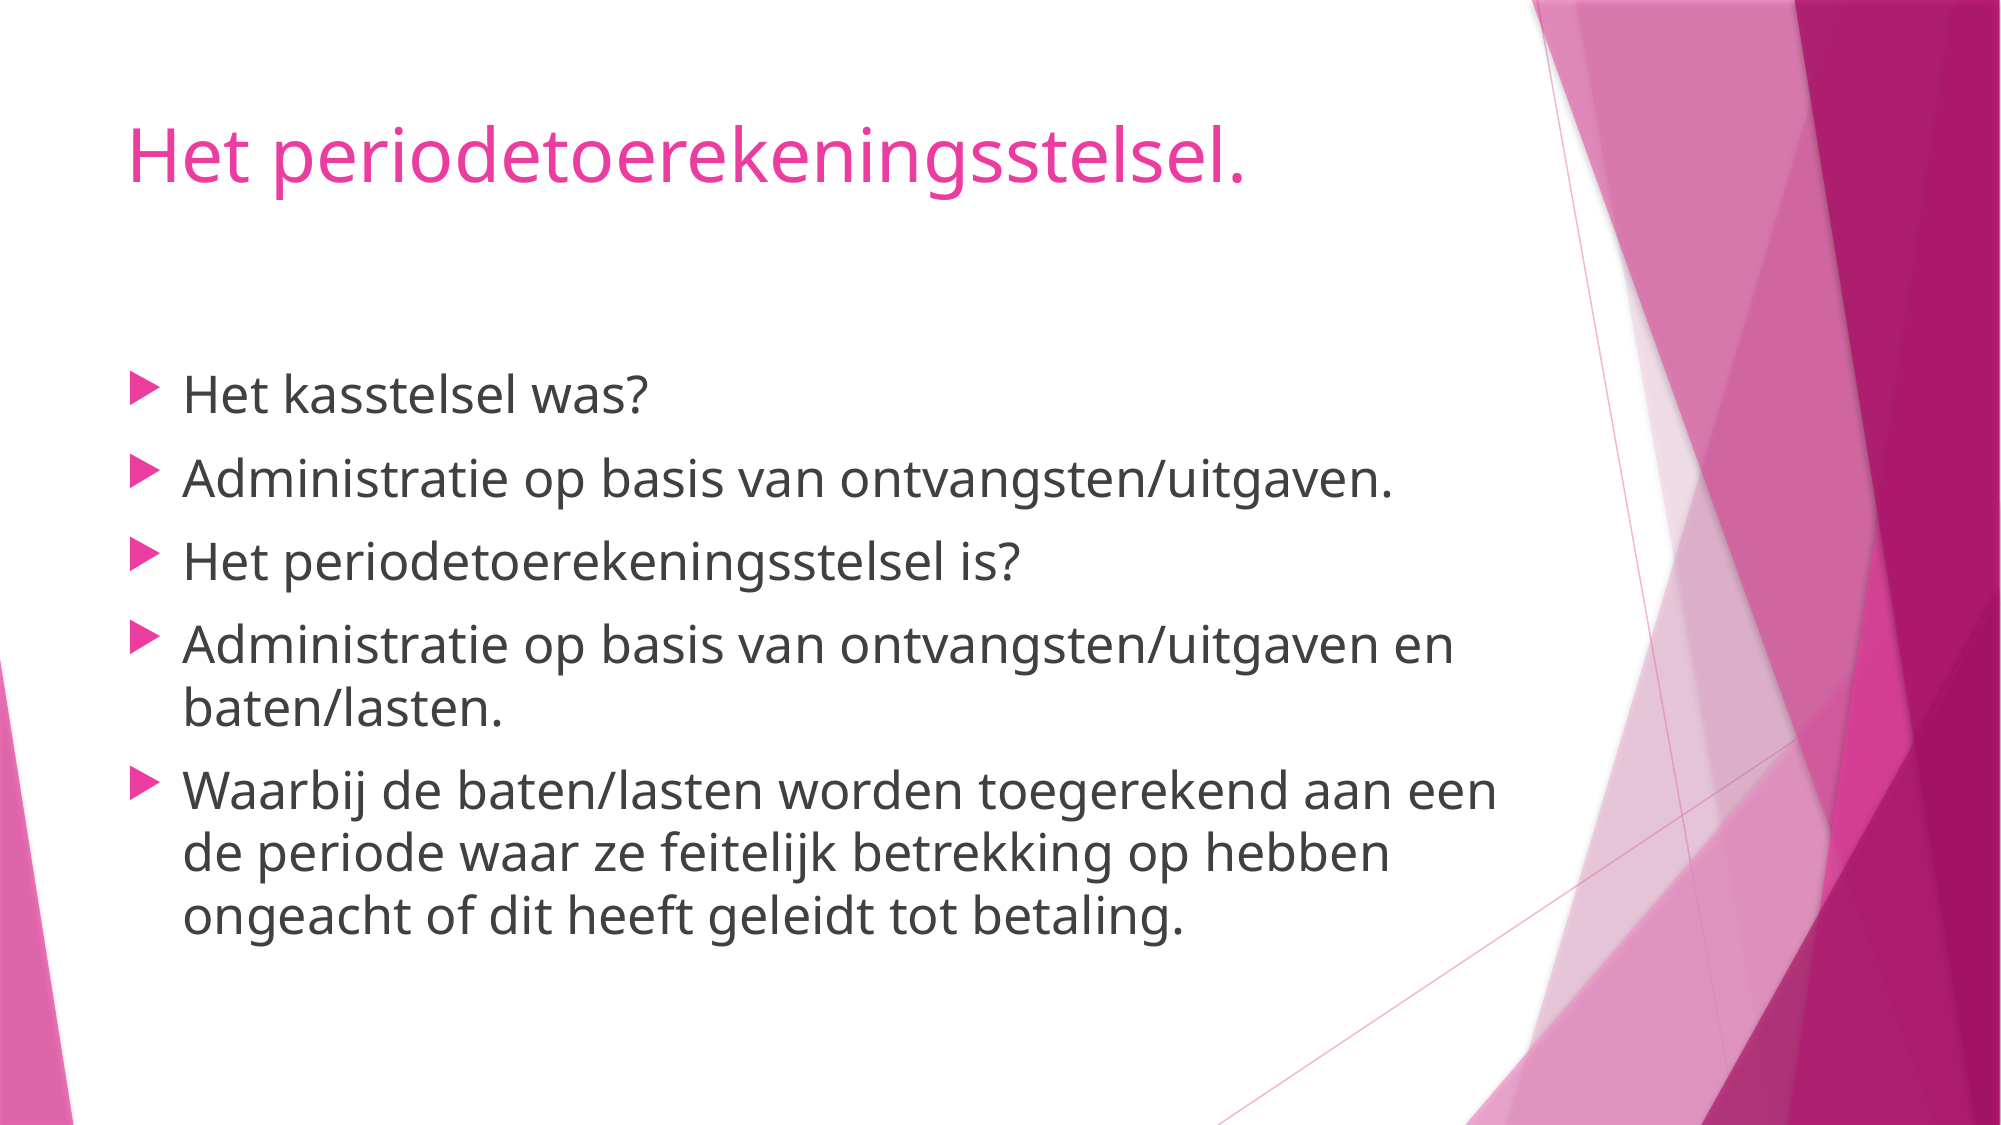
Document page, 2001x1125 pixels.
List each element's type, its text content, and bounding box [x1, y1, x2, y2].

title Het periodetoerekeningsstelsel. [111, 99, 1522, 317]
list Het kasstelsel was? Administratie op basis van ontvangsten/uitgaven. Het periodetoerekeningsstelsel is? Administratie op basis van ontvangsten/uitgaven en baten/lasten. Waarbij de baten/lasten worden toegerekend aan een de periode waar ze feitelijk betrekking op hebben ongeacht of dit heeft geleidt tot betaling. [111, 354, 1522, 992]
